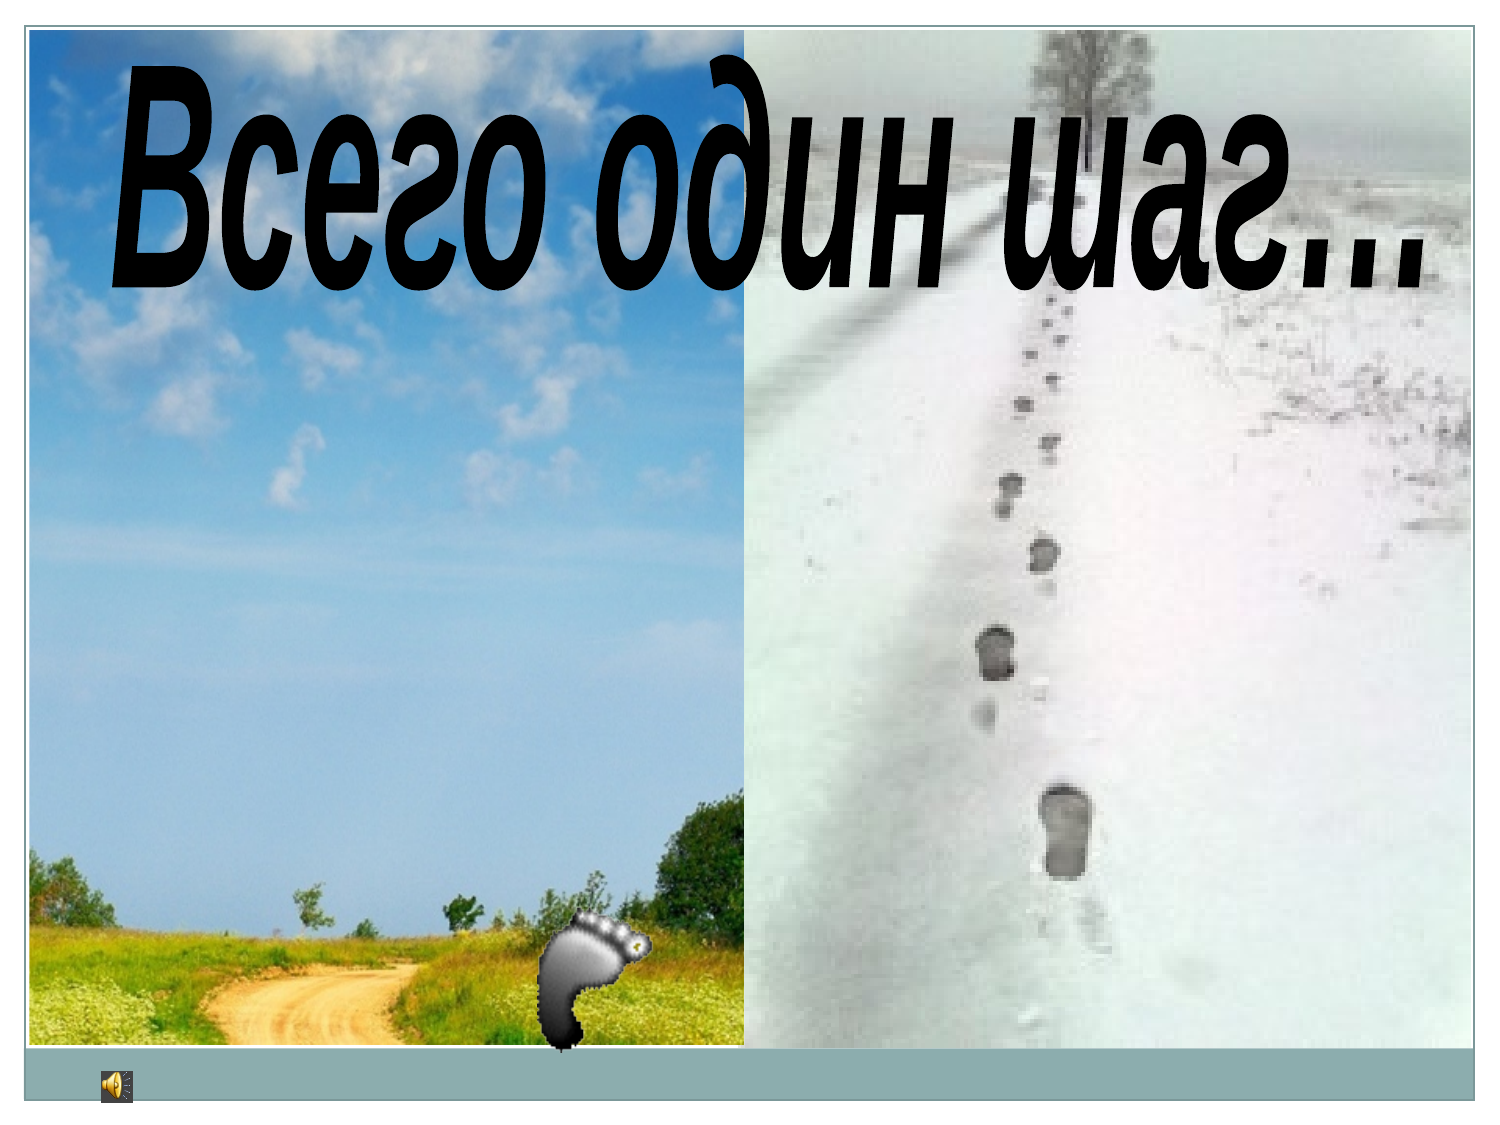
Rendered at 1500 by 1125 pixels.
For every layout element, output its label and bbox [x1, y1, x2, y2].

picture [100, 1070, 134, 1104]
picture [29, 30, 1471, 1053]
